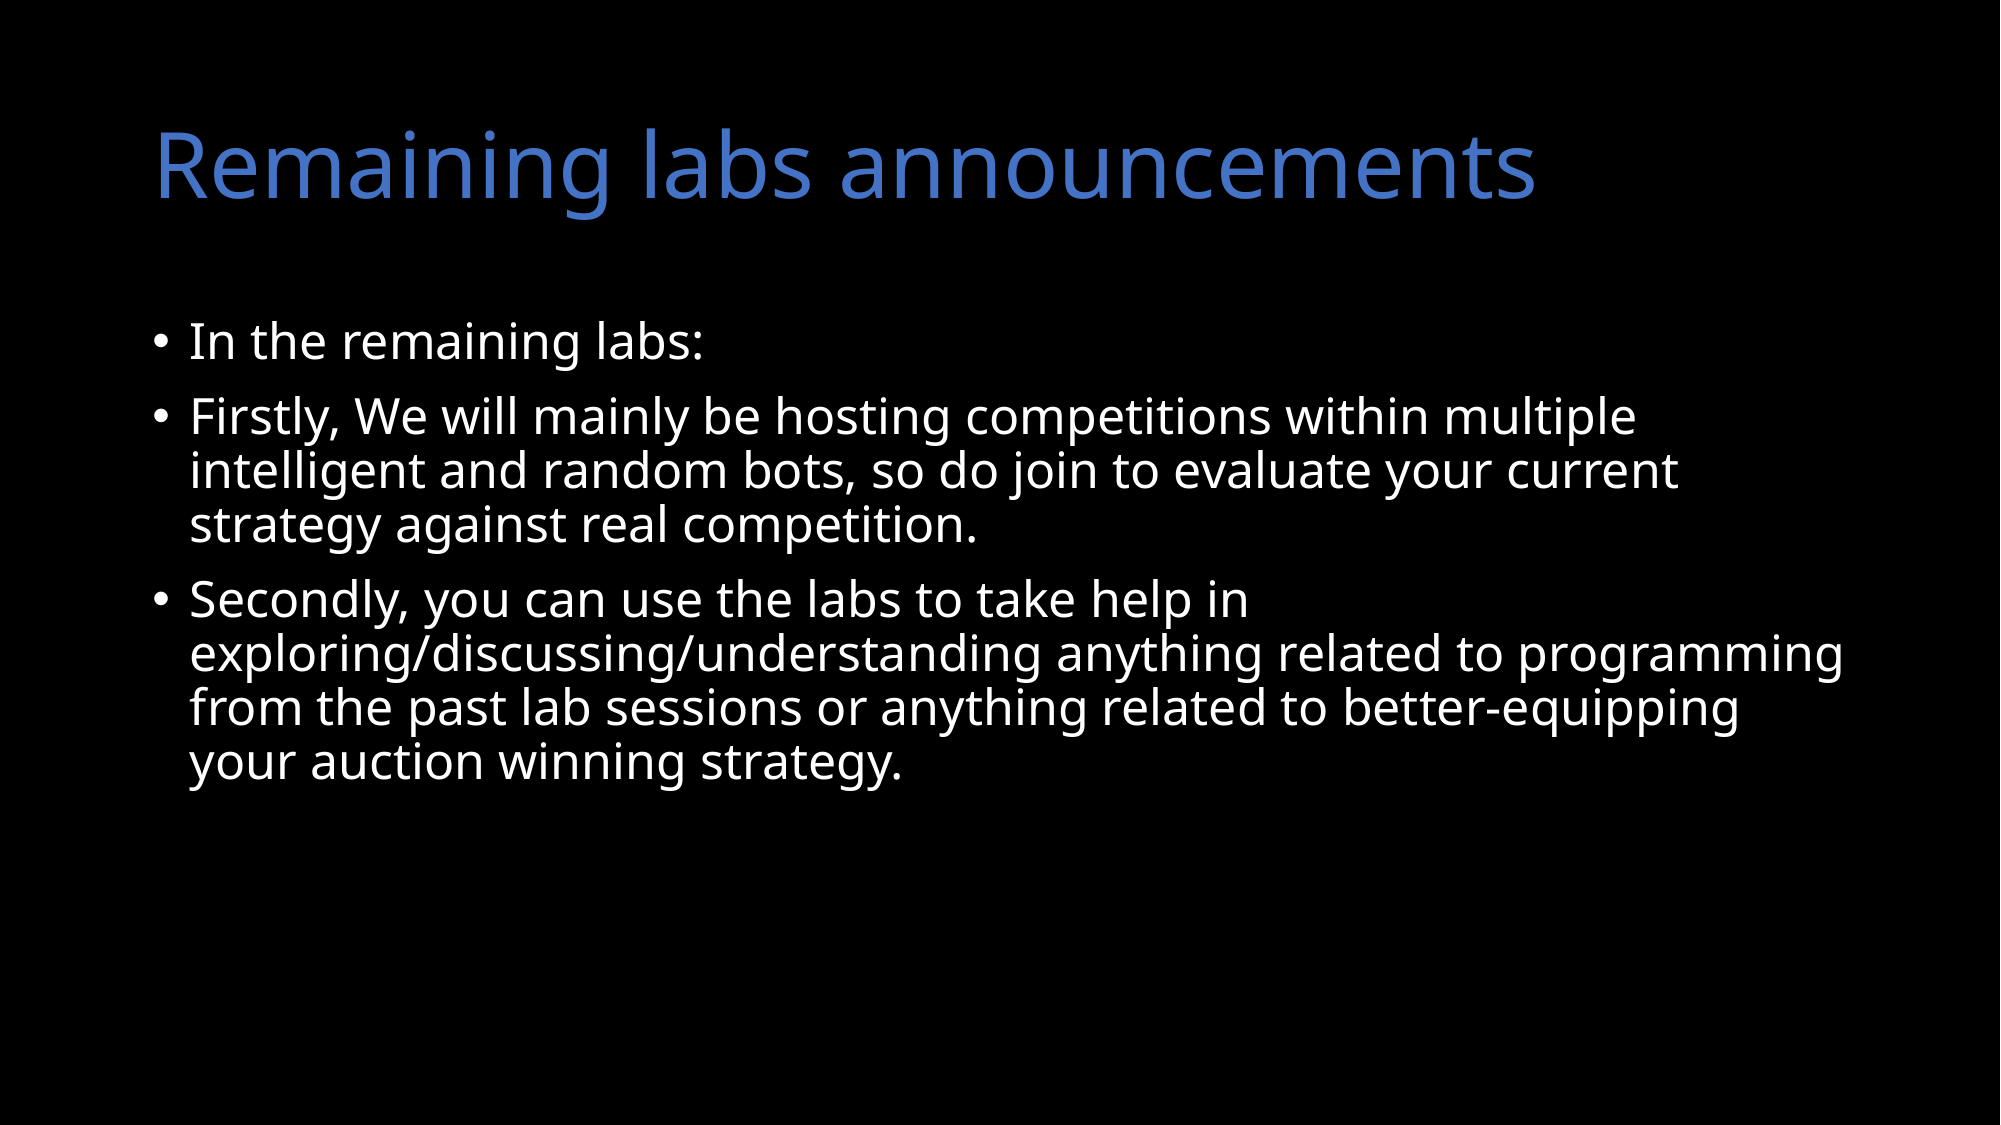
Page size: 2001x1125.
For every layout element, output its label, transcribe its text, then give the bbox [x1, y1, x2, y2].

title Remaining labs announcements [137, 59, 1863, 228]
list In the remaining labs: Firstly, We will mainly be hosting competitions within multiple intelligent and random bots, so do join to evaluate your current strategy against real competition. Secondly, you can use the labs to take help in exploring/discussing/understanding anything related to programming from the past lab sessions or anything related to better-equipping your auction winning strategy. [137, 228, 1863, 961]
